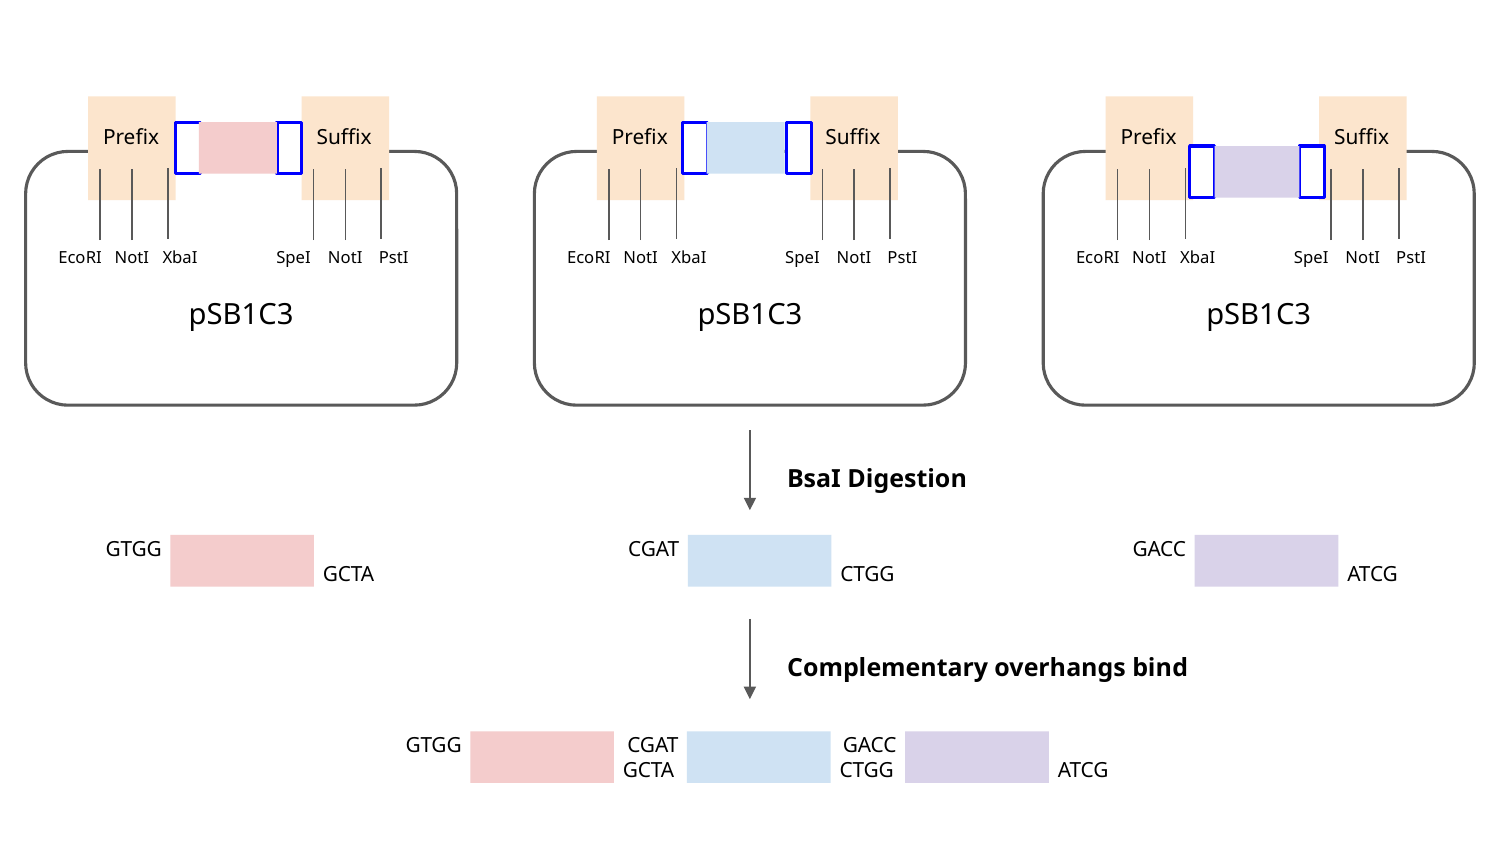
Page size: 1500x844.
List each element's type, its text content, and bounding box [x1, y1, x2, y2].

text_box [576, 534, 926, 587]
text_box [1042, 96, 1475, 406]
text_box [25, 96, 457, 406]
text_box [358, 731, 1143, 784]
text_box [534, 96, 966, 406]
text_box Complementary overhangs bind [772, 636, 1411, 677]
text_box BsaI Digestion [772, 447, 1103, 488]
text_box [59, 534, 409, 587]
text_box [1083, 534, 1433, 587]
